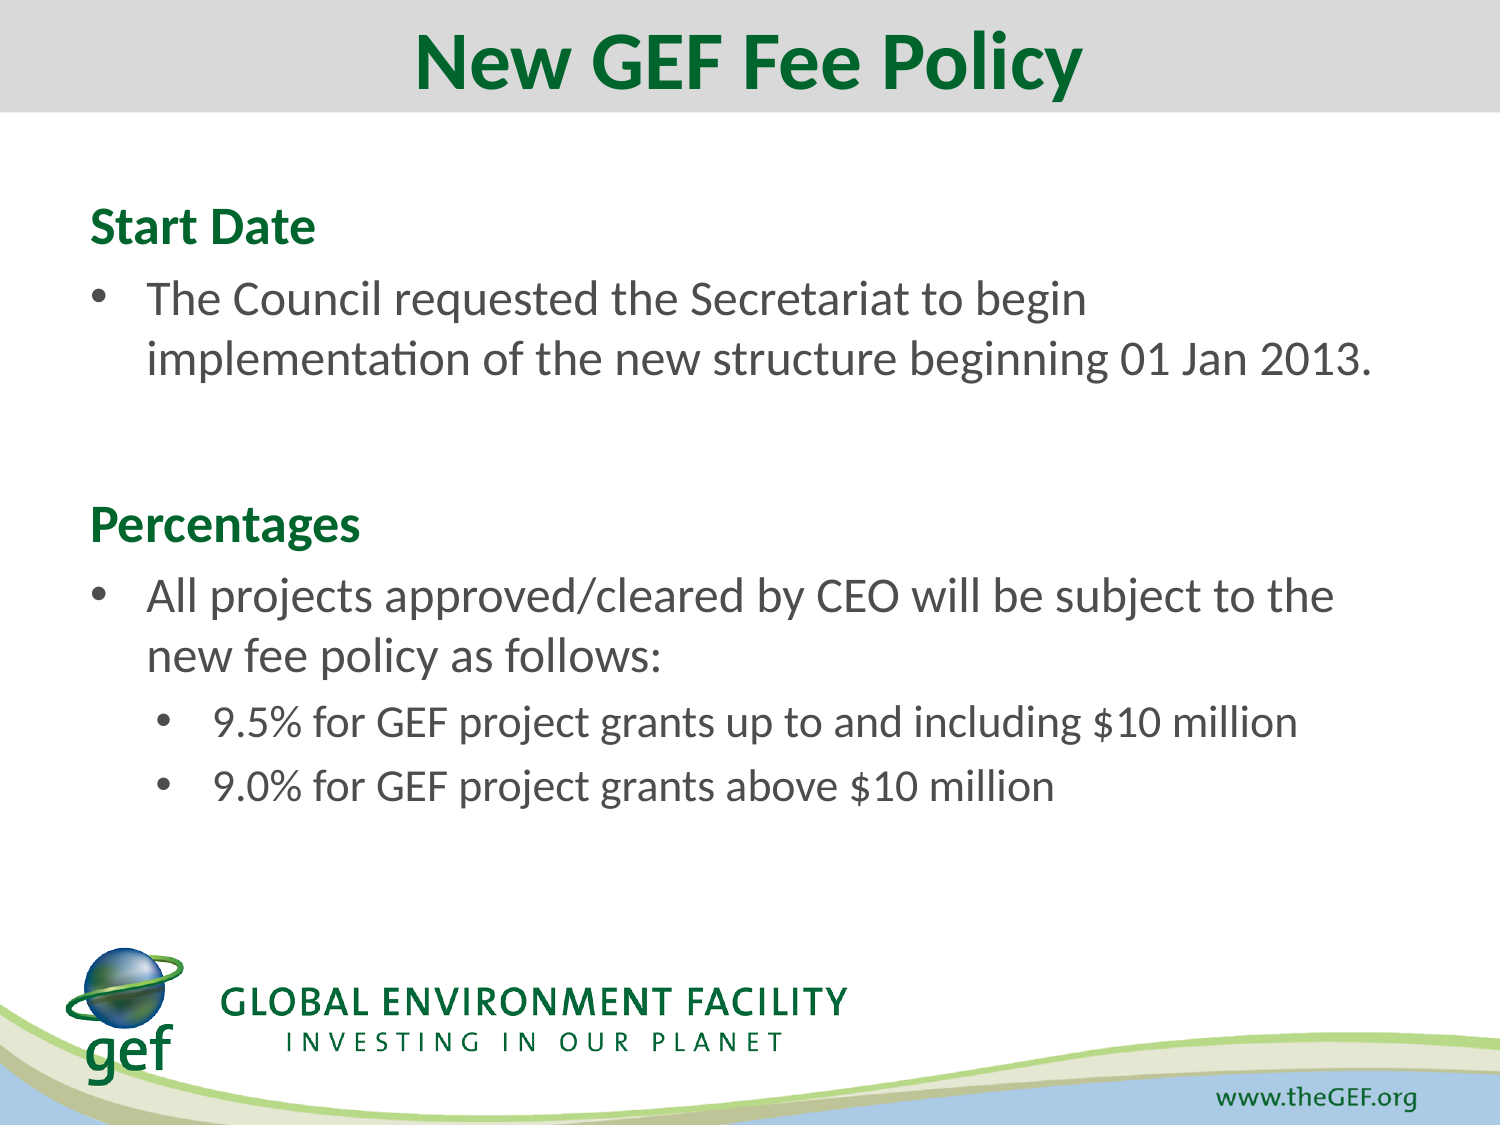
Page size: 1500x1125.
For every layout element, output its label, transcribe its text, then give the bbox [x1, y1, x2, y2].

picture [0, 920, 1500, 1125]
text_box New GEF Fee Policy [0, 0, 1500, 113]
list Start Date The Council requested the Secretariat to begin implementation of the new structure beginning 01 Jan 2013. Percentages All projects approved/cleared by CEO will be subject to the new fee policy as follows: 9.5% for GEF project grants up to and including $10 million 9.0% for GEF project grants above $10 million [74, 182, 1438, 988]
